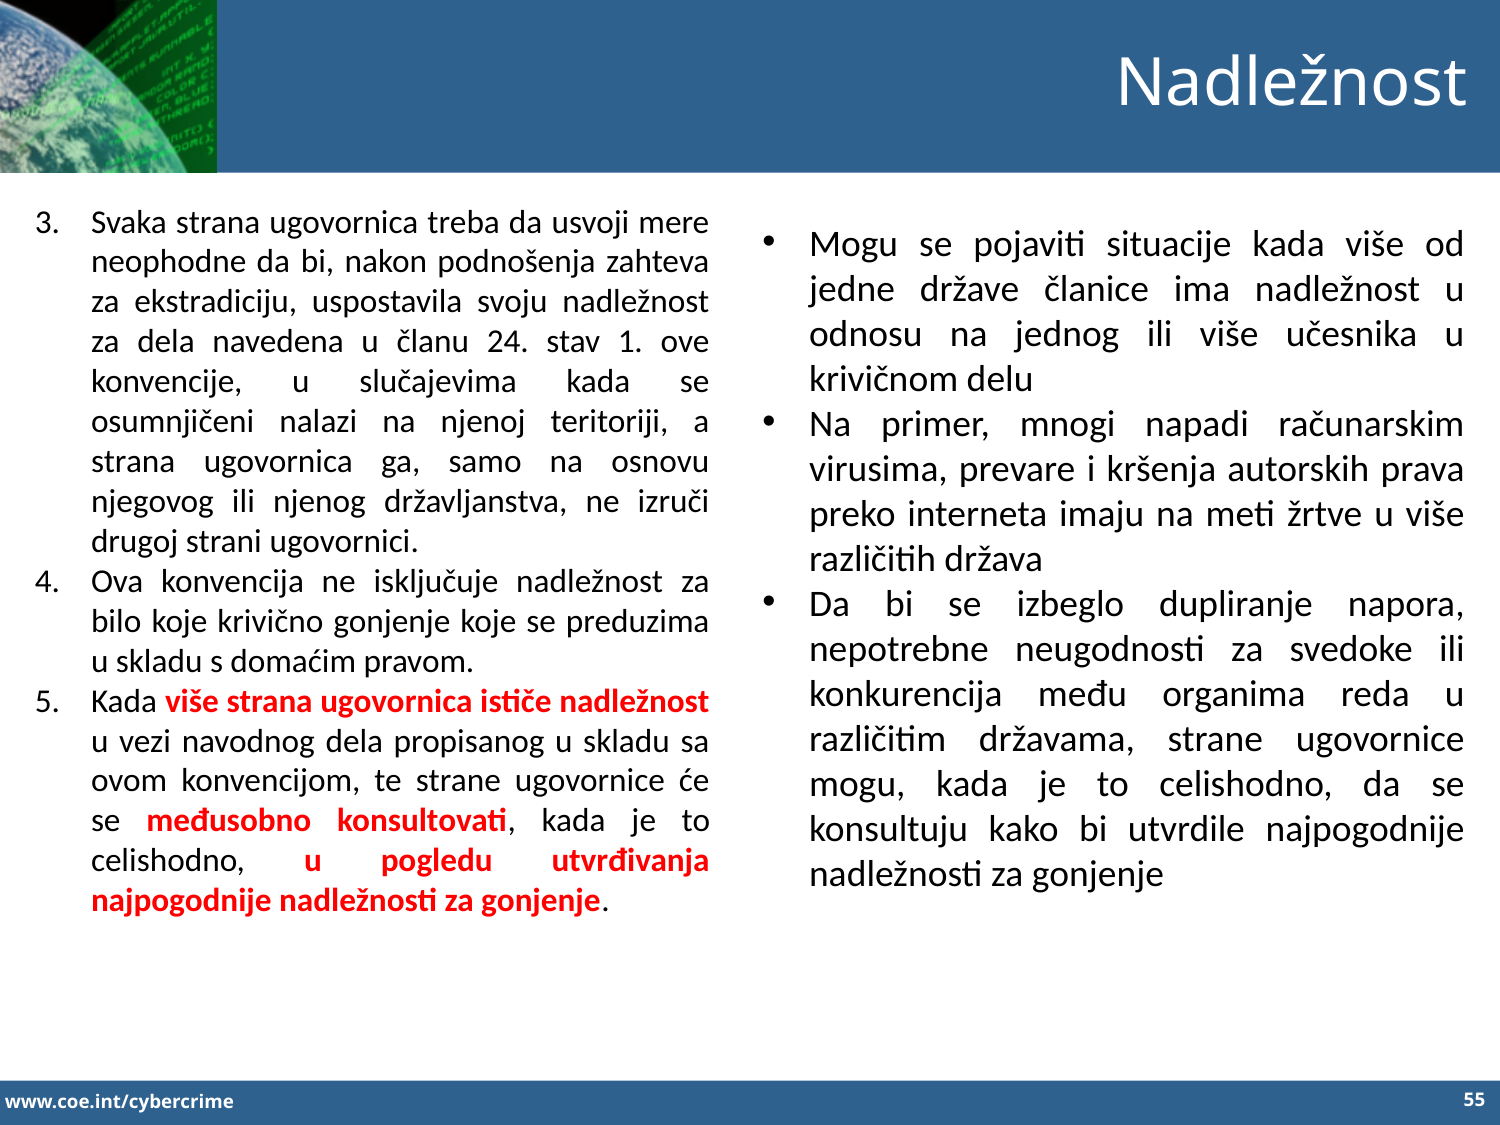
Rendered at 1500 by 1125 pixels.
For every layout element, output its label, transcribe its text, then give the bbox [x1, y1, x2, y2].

text_box Svaka strana ugovornica treba da usvoji mere neophodne da bi, nakon podnošenja zahteva za ekstradiciju, uspostavila svoju nadležnost za dela navedena u članu 24. stav 1. ove konvencije, u slučajevima kada se osumnjičeni nalazi na njenoj teritoriji, a strana ugovornica ga, samo na osnovu njegovog ili njenog državljanstva, ne izruči drugoj strani ugovornici. Ova konvencija ne isključuje nadležnost za bilo koje krivično gonjenje koje se preduzima u skladu s domaćim pravom. Kada više strana ugovornica ističe nadležnost u vezi navodnog dela propisanog u skladu sa ovom konvencijom, te strane ugovornice će se međusobno konsultovati, kada je to celishodno, u pogledu utvrđivanja najpogodnije nadležnosti za gonjenje. [19, 192, 726, 926]
text_box Nadležnost [230, 31, 1483, 126]
text_box Mogu se pojaviti situacije kada više od jedne države članice ima nadležnost u odnosu na jednog ili više učesnika u krivičnom delu Na primer, mnogi napadi računarskim virusima, prevare i kršenja autorskih prava preko interneta imaju na meti žrtve u više različitih država Da bi se izbeglo dupliranje napora, nepotrebne neugodnosti za svedoke ili konkurencija među organima reda u različitim državama, strane ugovornice mogu, kada je to celishodno, da se konsultuju kako bi utvrdile najpogodnije nadležnosti za gonjenje [747, 211, 1480, 901]
picture [0, 0, 217, 173]
